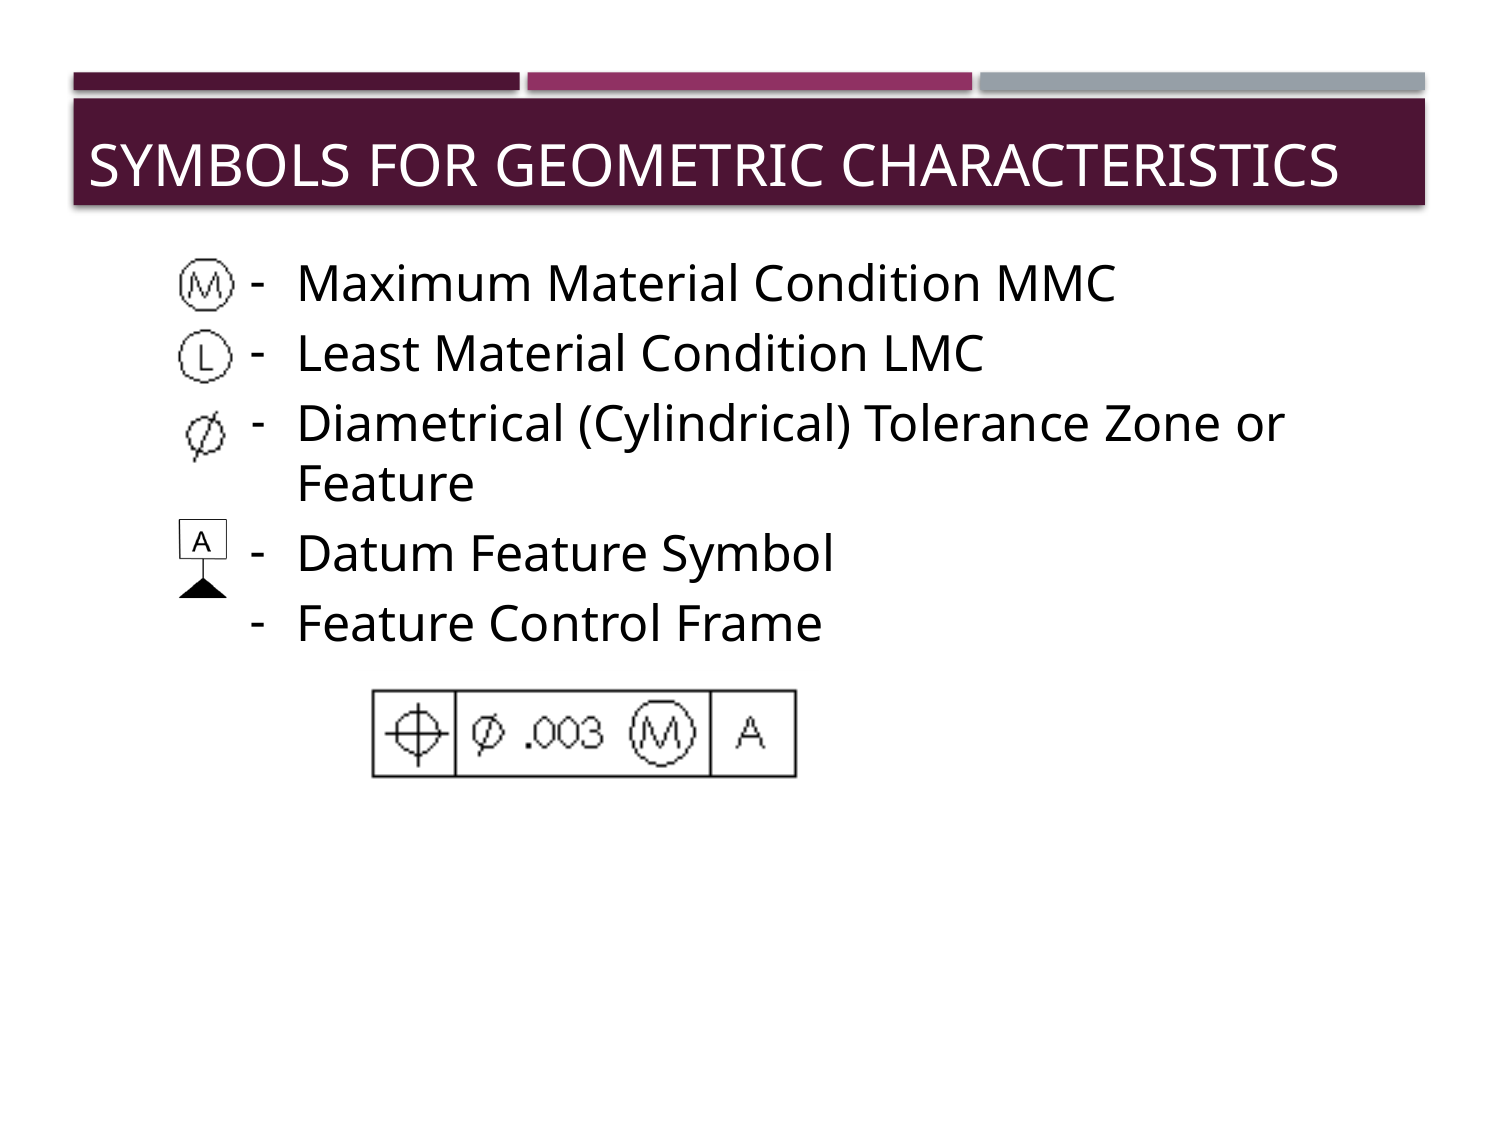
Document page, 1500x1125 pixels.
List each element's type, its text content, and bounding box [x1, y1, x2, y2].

picture [172, 405, 253, 481]
picture [158, 514, 240, 611]
picture [163, 246, 249, 400]
text_box Maximum Material Condition MMC Least Material Condition LMC Diametrical (Cylindrical) Tolerance Zone or Feature Datum Feature Symbol Feature Control Frame [159, 243, 1317, 929]
title Symbols for geometric characteristics [73, 98, 1425, 206]
picture [353, 669, 819, 800]
